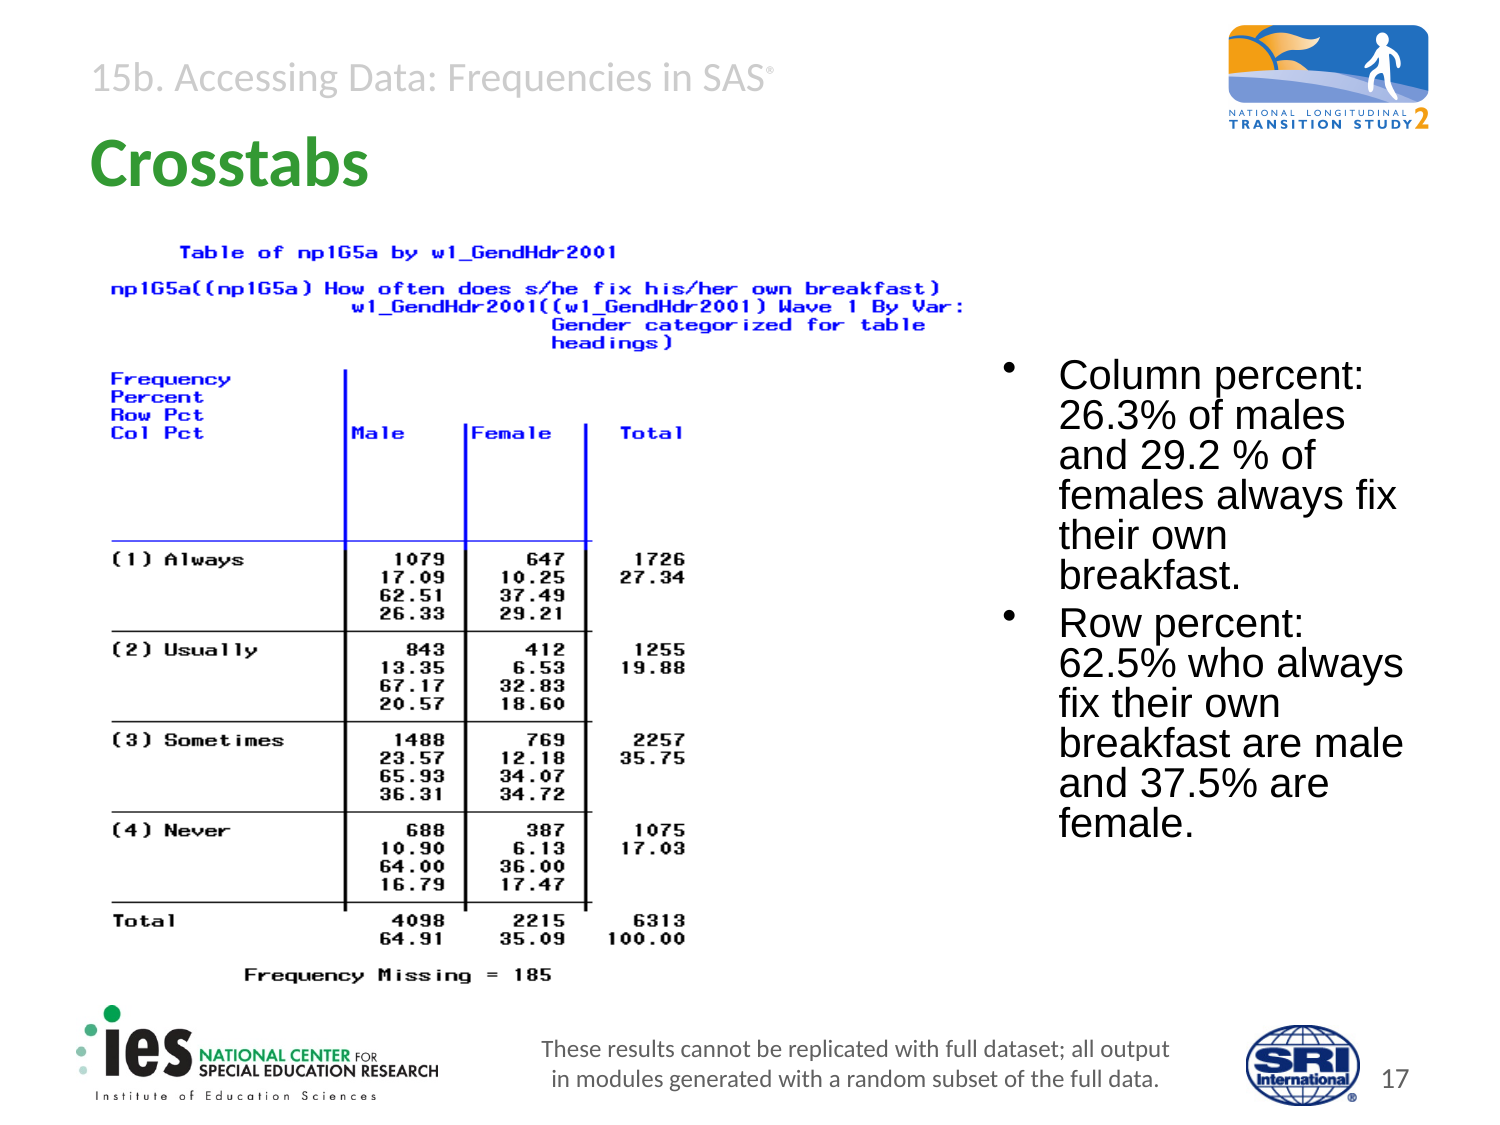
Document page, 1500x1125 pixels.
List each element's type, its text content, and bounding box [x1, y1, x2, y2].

title Crosstabs [74, 90, 1426, 226]
text_box Column percent: 26.3% of males and 29.2 % of females always fix their own breakfast. Row percent: 62.5% who always fix their own breakfast are male and 37.5% are female. [987, 350, 1438, 850]
slide_number 16 [1321, 1051, 1426, 1125]
picture [1246, 1025, 1360, 1106]
picture [87, 231, 976, 988]
picture [76, 1005, 438, 1100]
footer These results cannot be replicated with full dataset; all output in modules generated with a random subset of the full data. [437, 1024, 1276, 1104]
